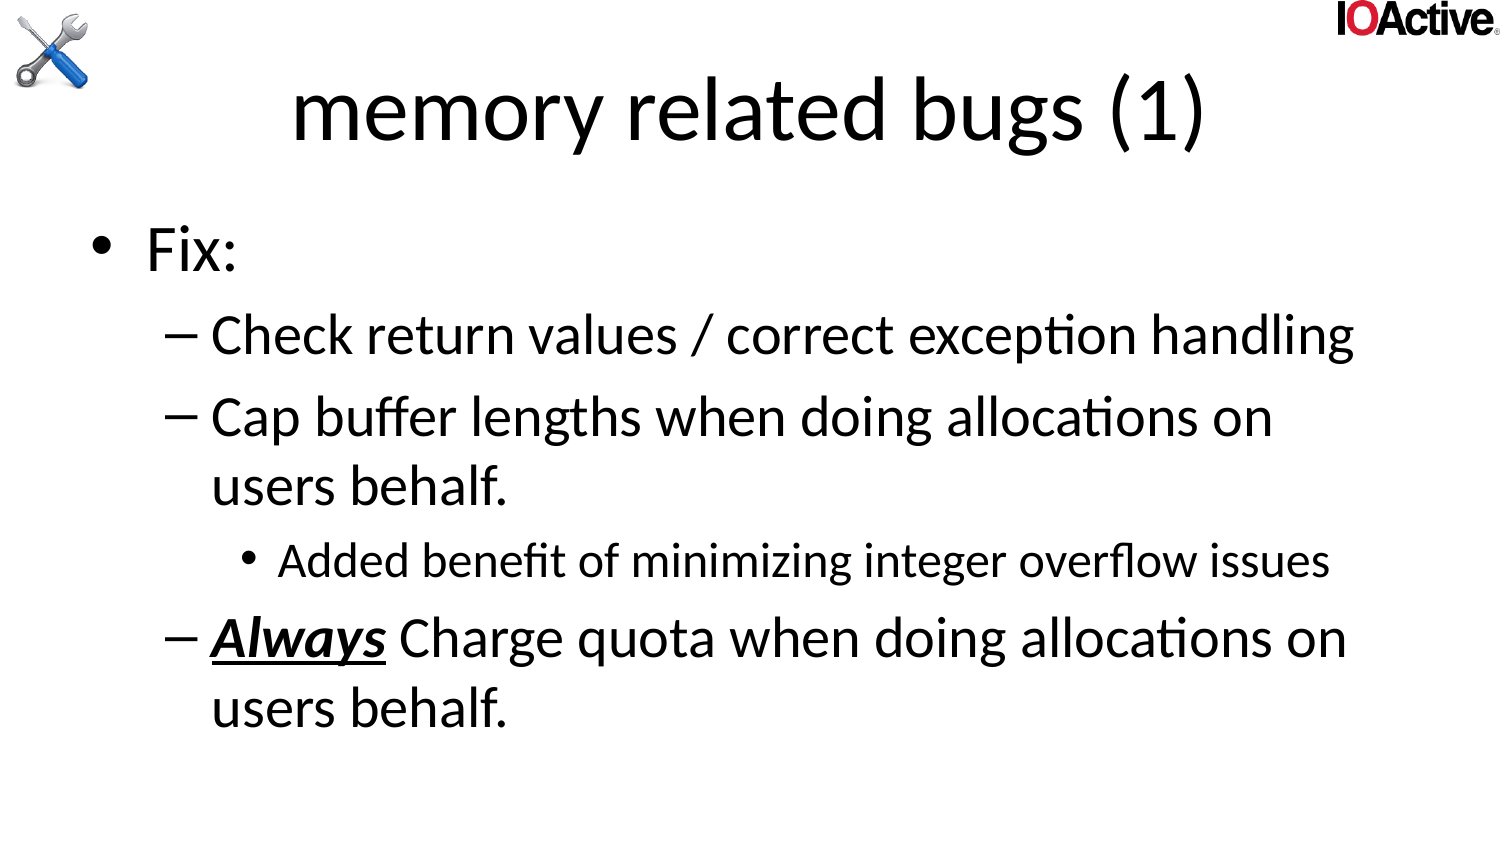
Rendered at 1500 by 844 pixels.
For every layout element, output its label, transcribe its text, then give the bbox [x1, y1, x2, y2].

picture [1337, 0, 1500, 36]
picture [0, 0, 101, 101]
list Fix: Check return values / correct exception handling Cap buffer lengths when doing allocations on users behalf. Added benefit of minimizing integer overflow issues Always Charge quota when doing allocations on users behalf. [75, 196, 1425, 754]
title memory related bugs (1) [75, 33, 1425, 175]
